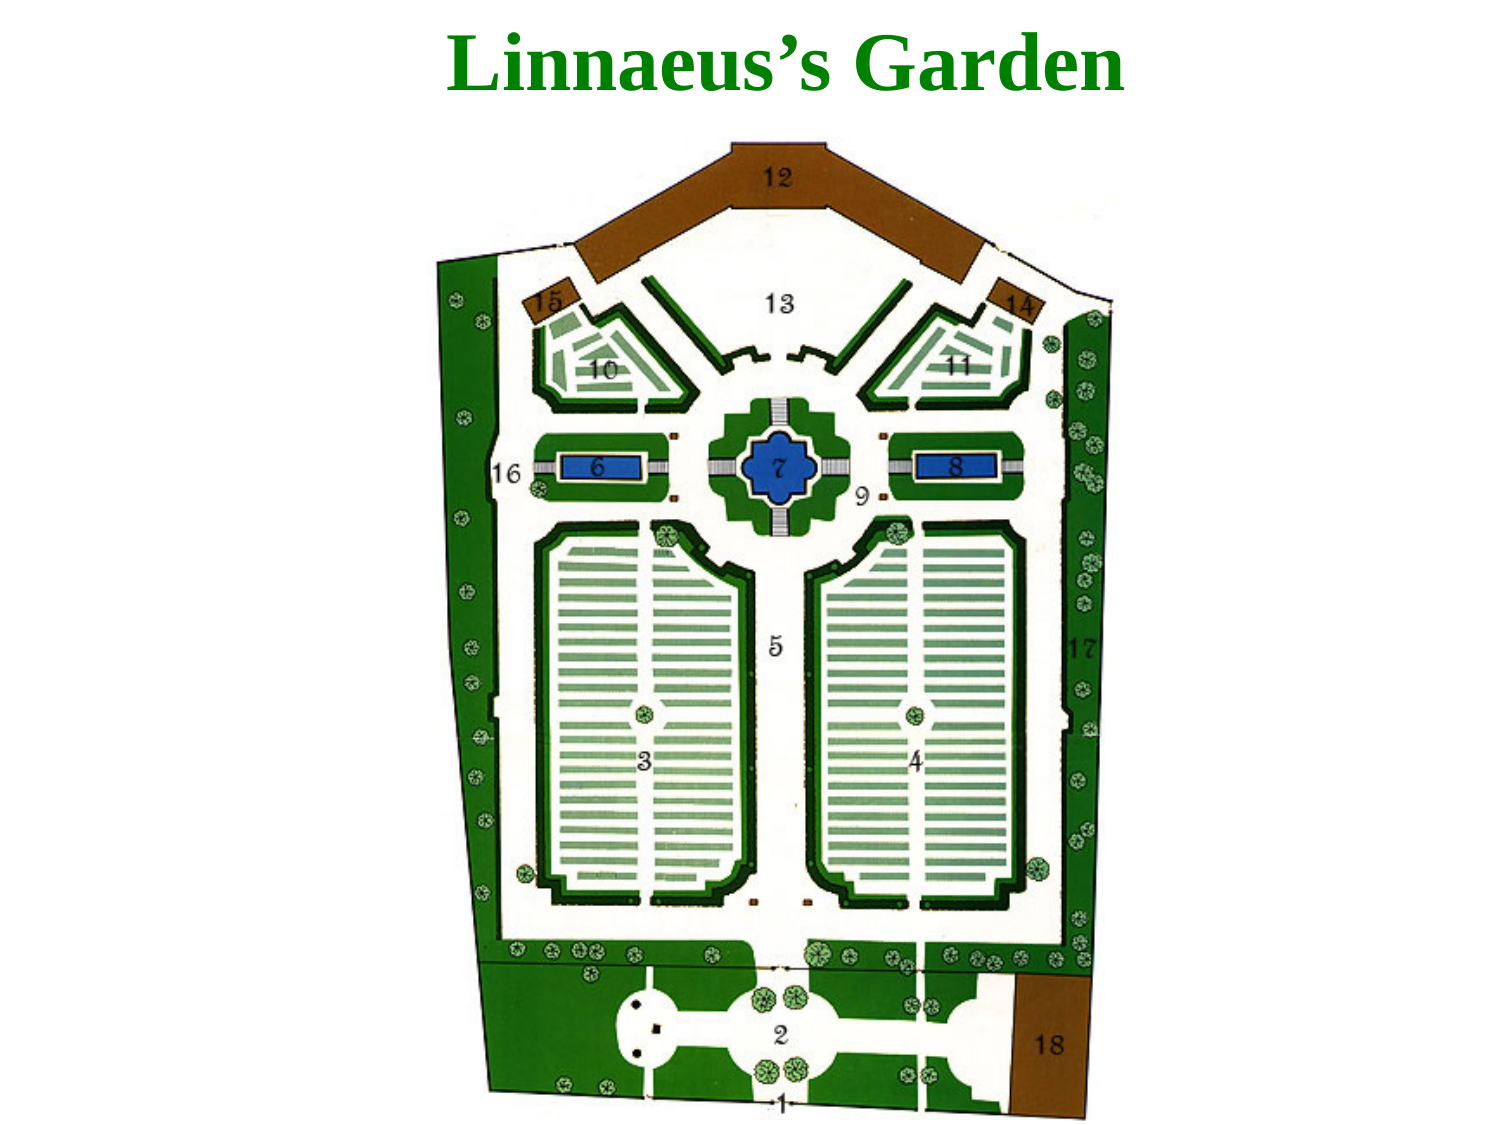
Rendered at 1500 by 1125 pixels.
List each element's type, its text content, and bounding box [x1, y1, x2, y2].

text_box Linnaeus’s Garden [431, 0, 1142, 115]
picture [426, 137, 1119, 1125]
